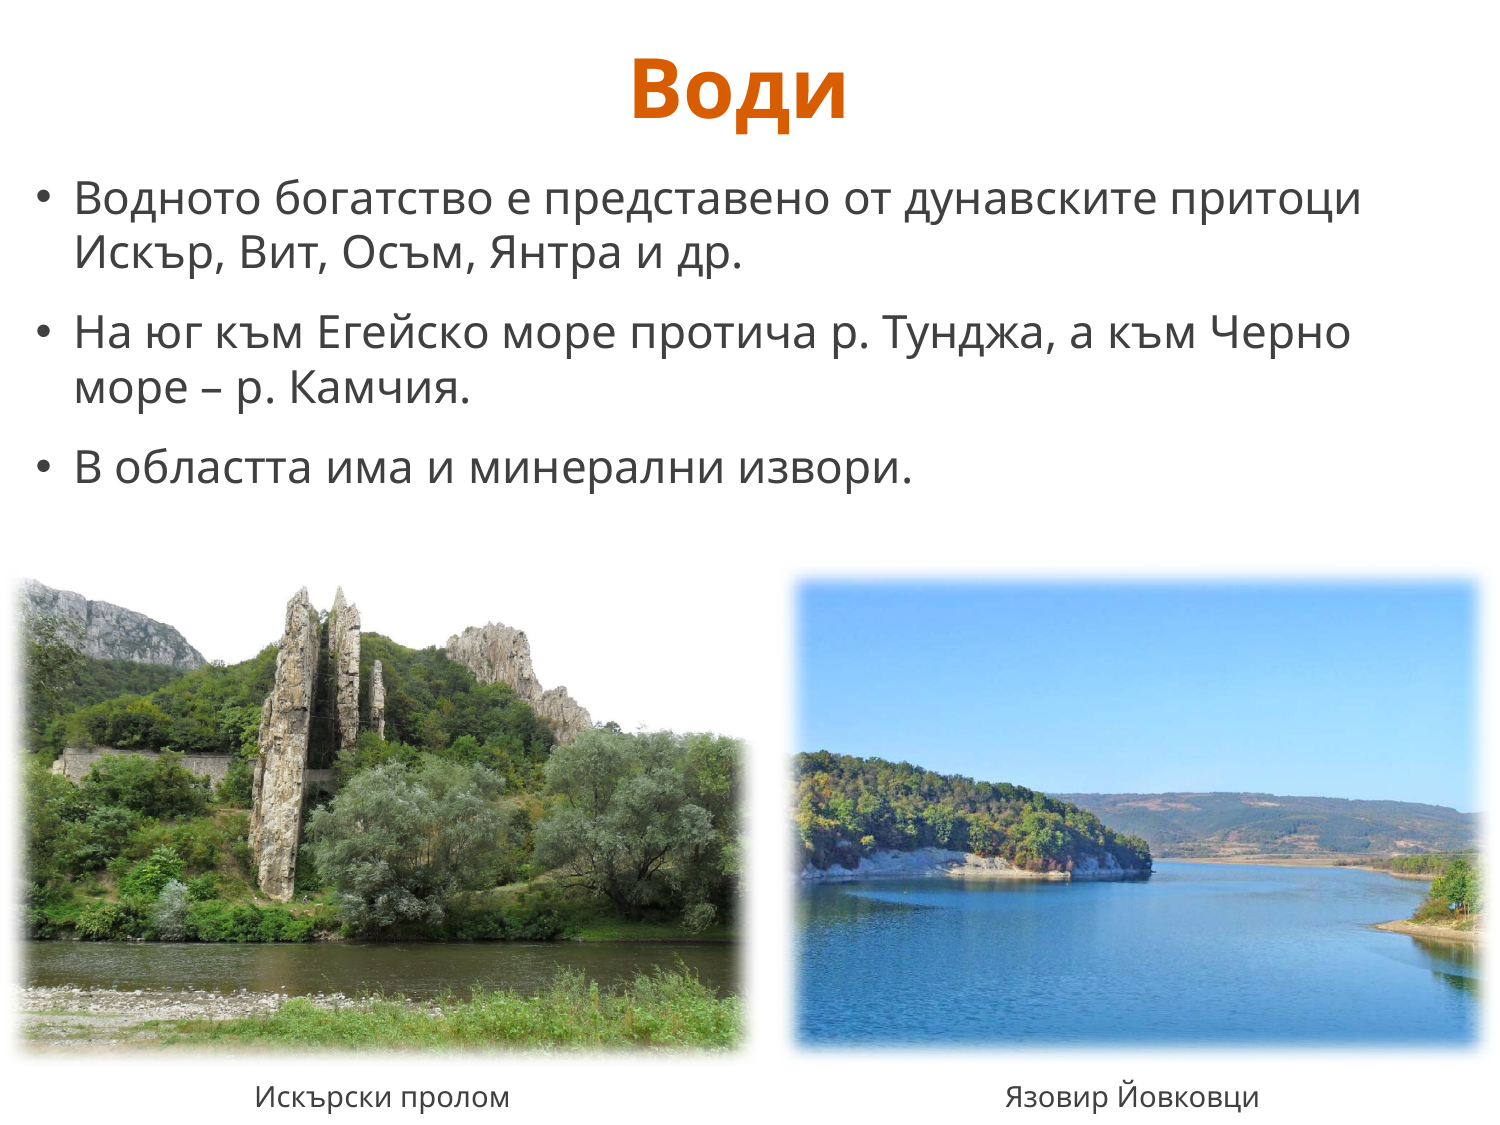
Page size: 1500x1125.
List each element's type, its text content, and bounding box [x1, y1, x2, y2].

title Води [0, 21, 1500, 161]
list Водното богатство е представено от дунавските притоци Искър, Вит, Осъм, Янтра и др. На юг към Егейско море протича р. Тунджа, а към Черно море – р. Камчия. В областта има и минерални извори. [20, 160, 1480, 539]
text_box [5, 564, 760, 1122]
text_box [778, 562, 1495, 1122]
